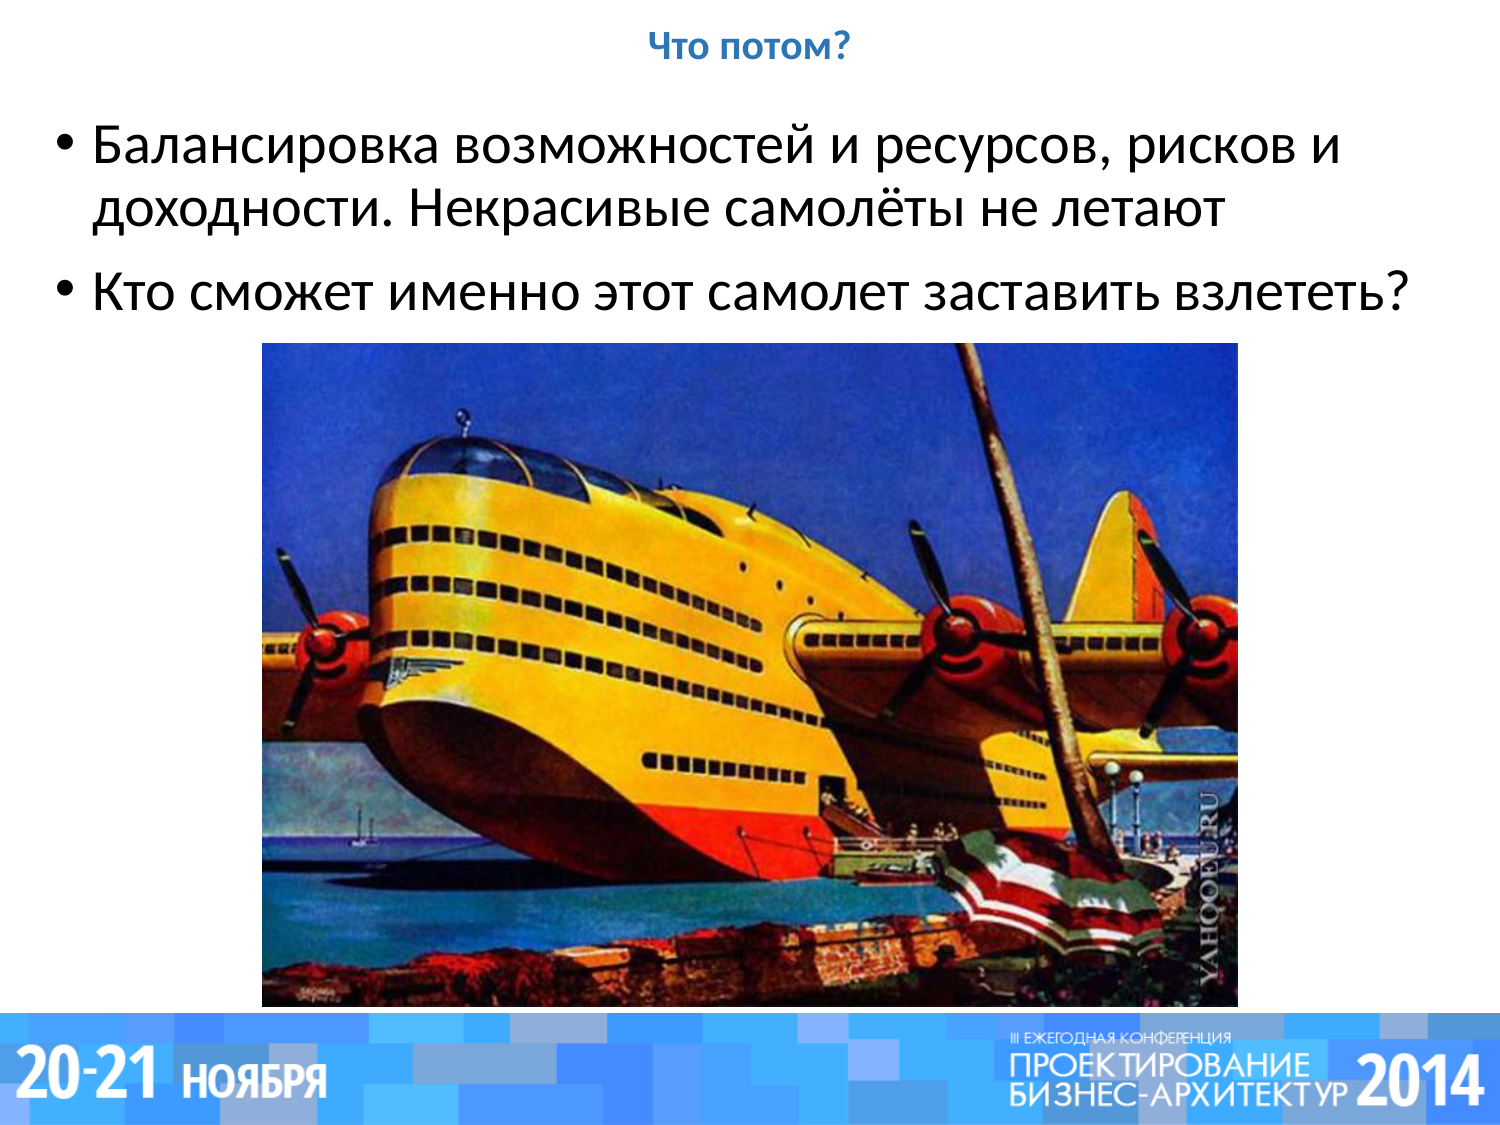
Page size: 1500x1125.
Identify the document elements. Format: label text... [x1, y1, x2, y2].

picture [0, 1013, 1500, 1125]
list Балансировка возможностей и ресурсов, рисков и доходности. Некрасивые самолёты не летают Кто сможет именно этот самолет заставить взлететь? [39, 105, 1465, 350]
picture [262, 343, 1238, 1007]
title Что потом? [103, 6, 1397, 89]
